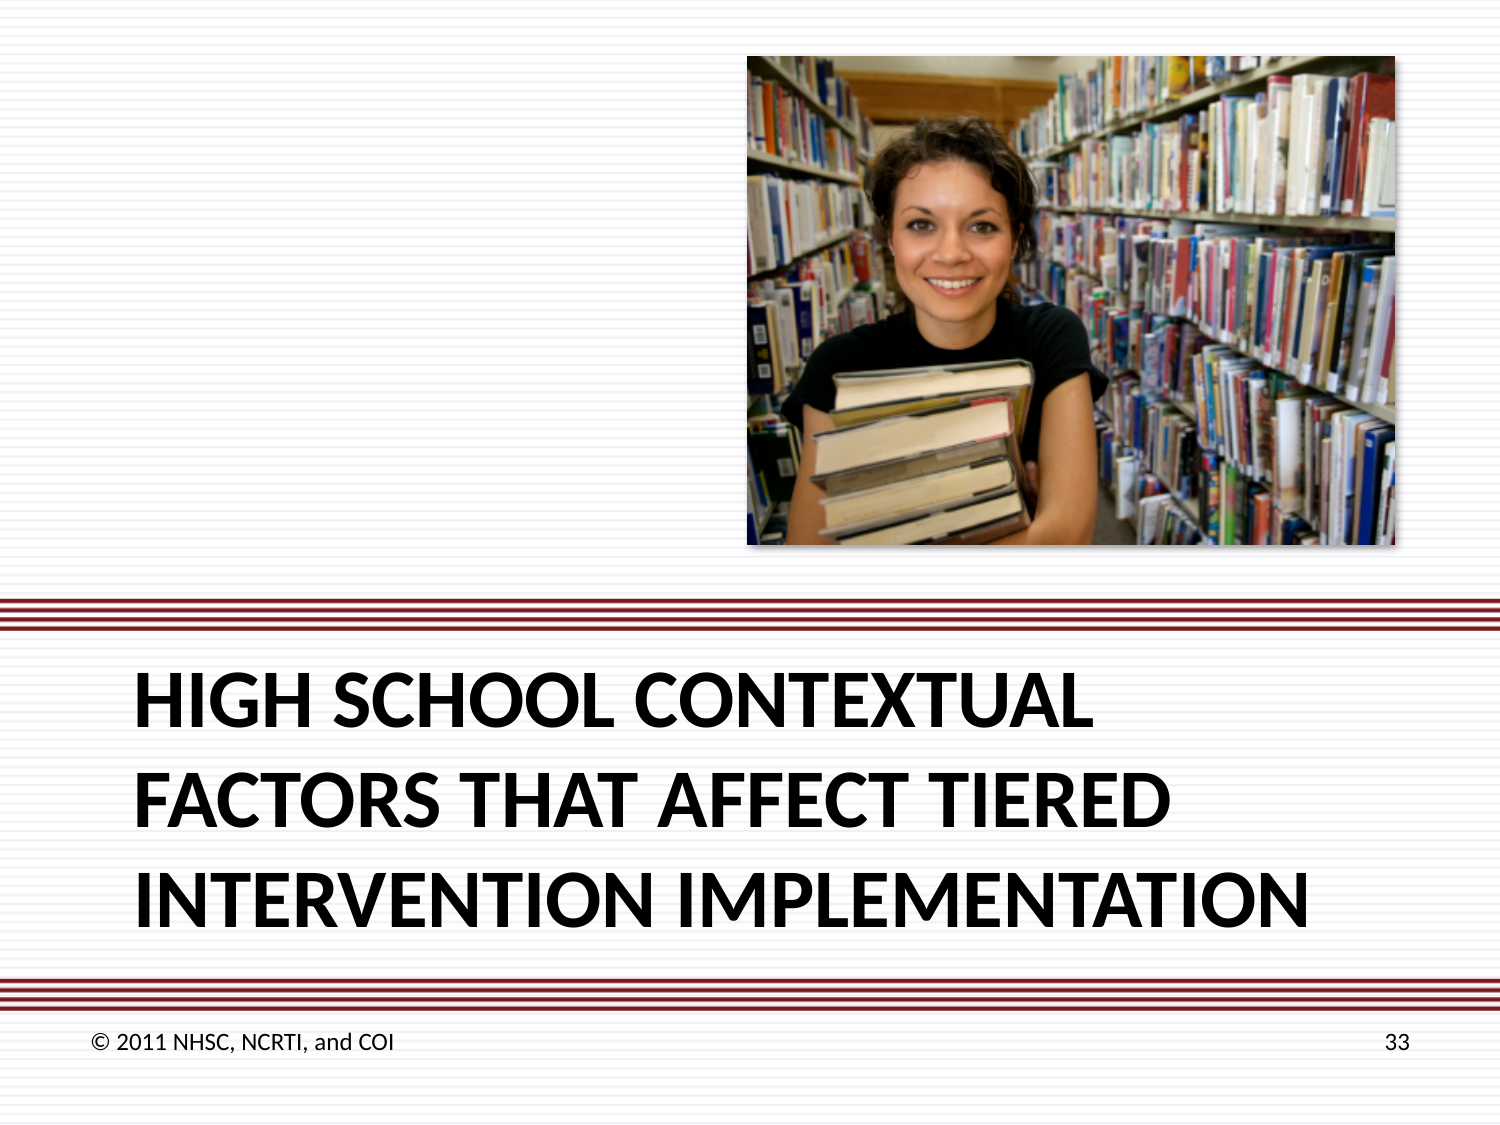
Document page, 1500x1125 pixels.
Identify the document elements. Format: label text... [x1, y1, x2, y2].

title High School Contextual Factors That Affect Tiered Intervention Implementation [118, 639, 1394, 861]
slide_number 33 [1074, 1020, 1425, 1071]
picture [0, 0, 1500, 1125]
footer © 2011 NHSC, NCRTI, and COI [75, 1020, 550, 1071]
